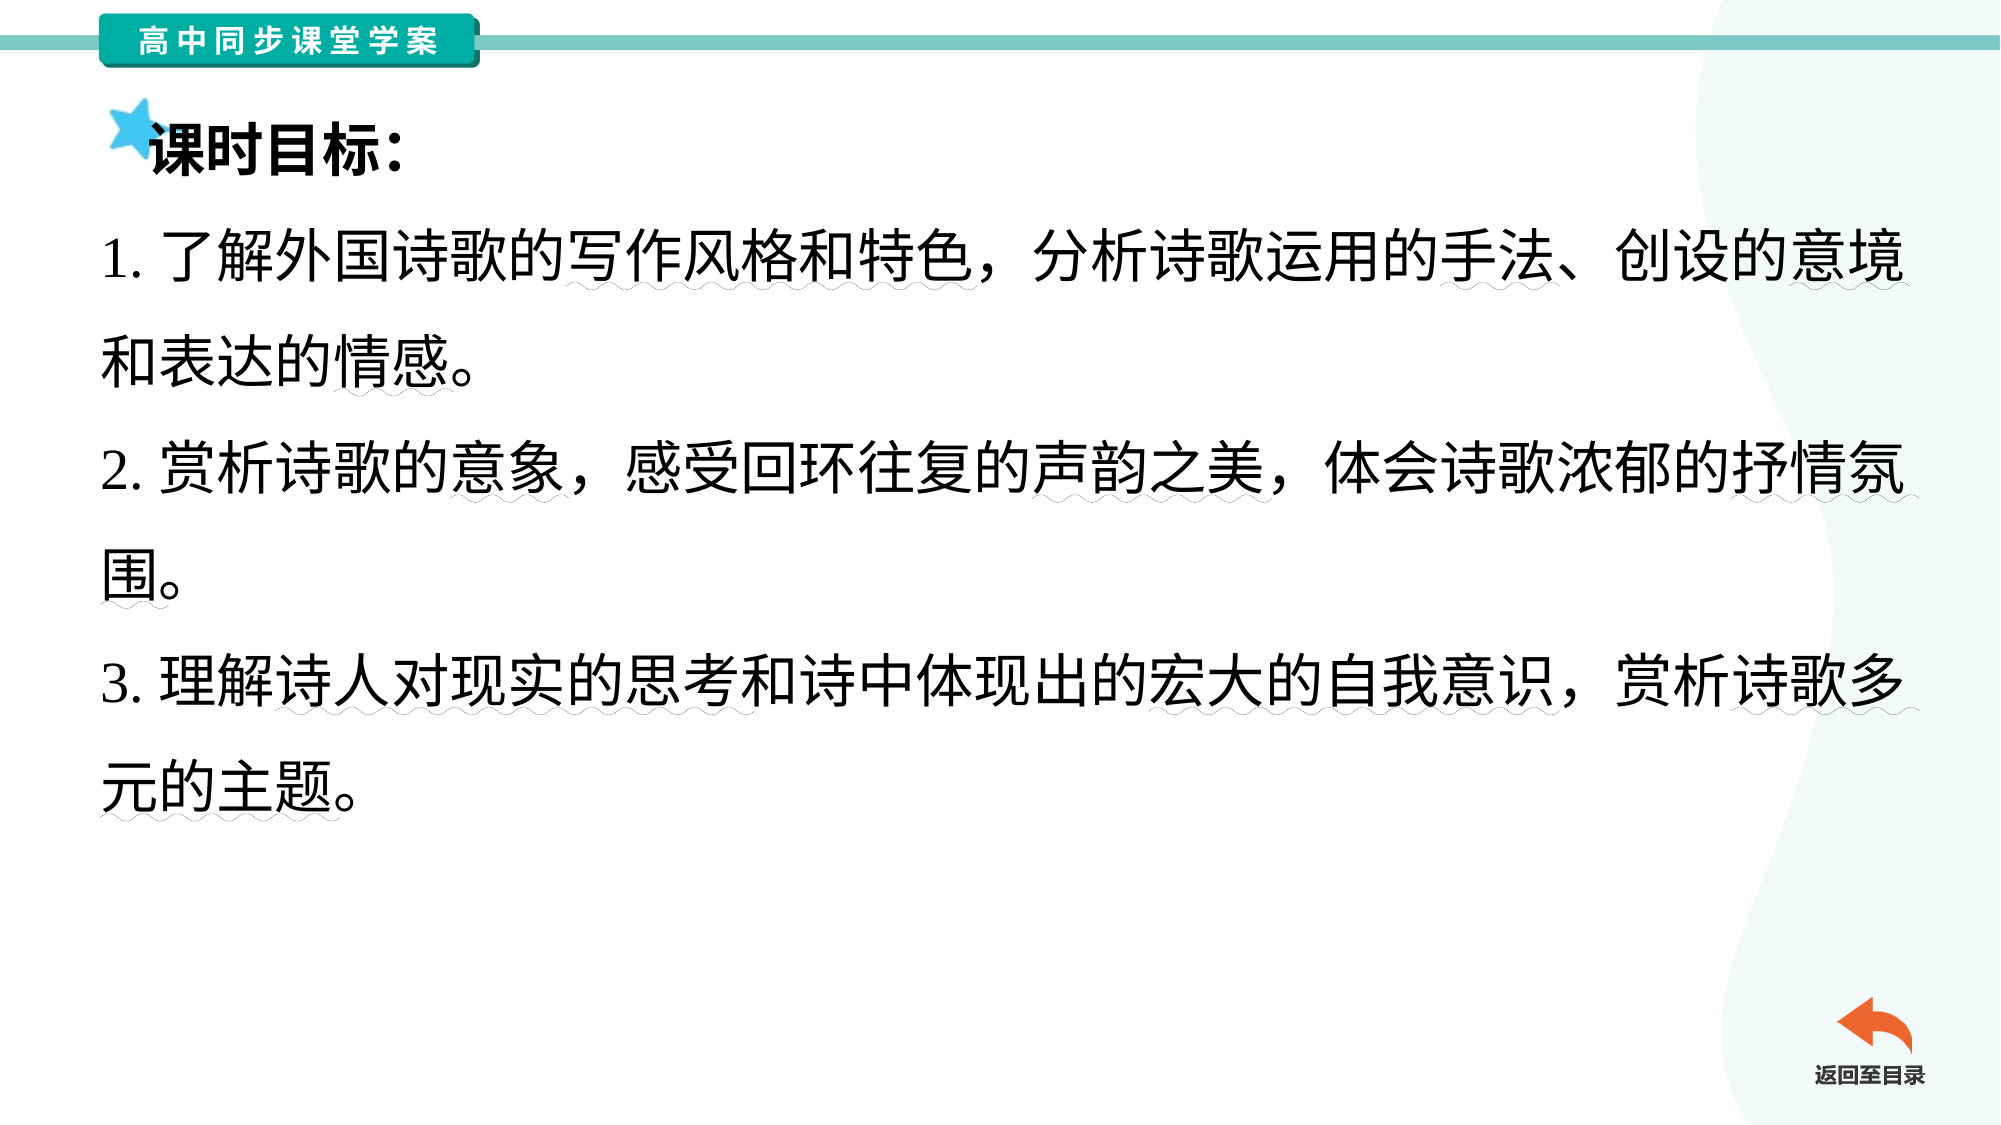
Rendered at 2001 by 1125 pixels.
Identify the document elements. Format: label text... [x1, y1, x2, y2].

text_box 课时目标： 1.了解外国诗歌的写作风格和特色，分析诗歌运用的手法、创设的意境 和表达的情感。 2.赏析诗歌的意象，感受回环往复的声韵之美，体会诗歌浓郁的抒情氛 围。 3.理解诗人对现实的思考和诗中体现出的宏大的自我意识，赏析诗歌多 元的主题。 [100, 76, 1899, 821]
picture [0, 0, 2000, 1125]
